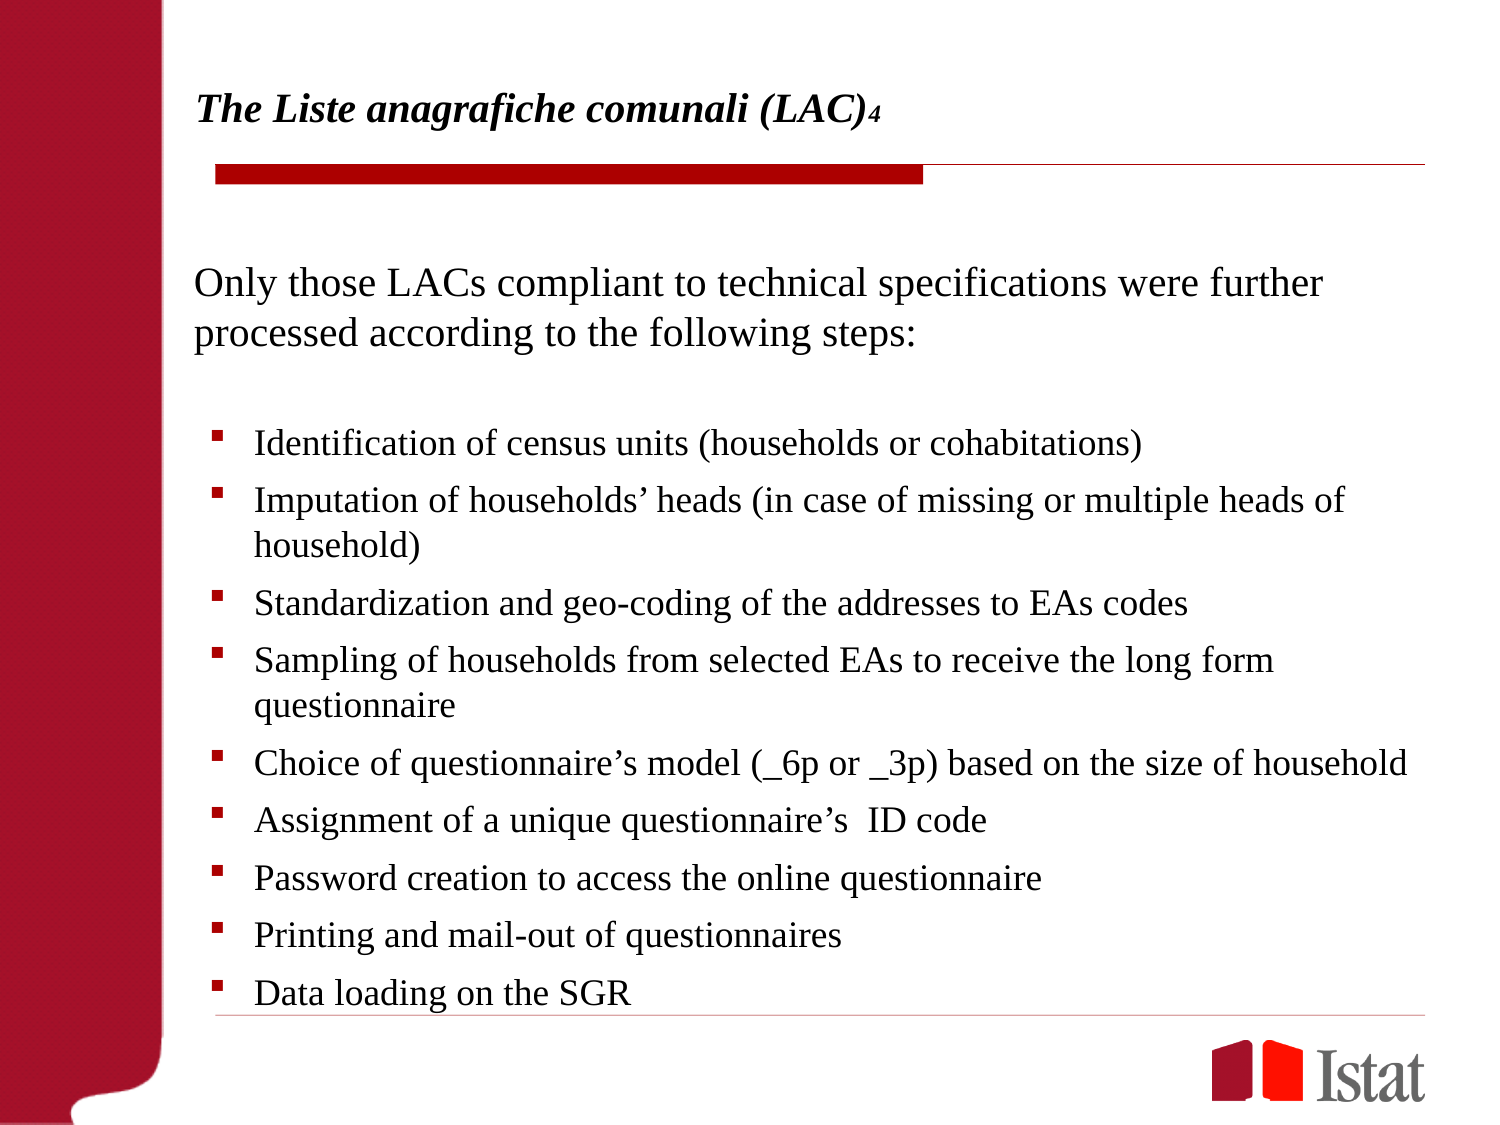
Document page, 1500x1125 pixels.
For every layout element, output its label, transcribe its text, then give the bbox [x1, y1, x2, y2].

picture [0, 0, 164, 1125]
picture [1212, 1071, 1425, 1102]
list Only those LACs compliant to technical specifications were further processed according to the following steps: Identification of census units (households or cohabitations) Imputation of households’ heads (in case of missing or multiple heads of household) Standardization and geo-coding of the addresses to EAs codes Sampling of households from selected EAs to receive the long form questionnaire Choice of questionnaire’s model (_6p or _3p) based on the size of household Assignment of a unique questionnaire’s ID code Password creation to access the online questionnaire Printing and mail-out of questionnaires Data loading on the SGR [178, 197, 1468, 1071]
title The Liste anagrafiche comunali (LAC)4 [180, 45, 1425, 167]
